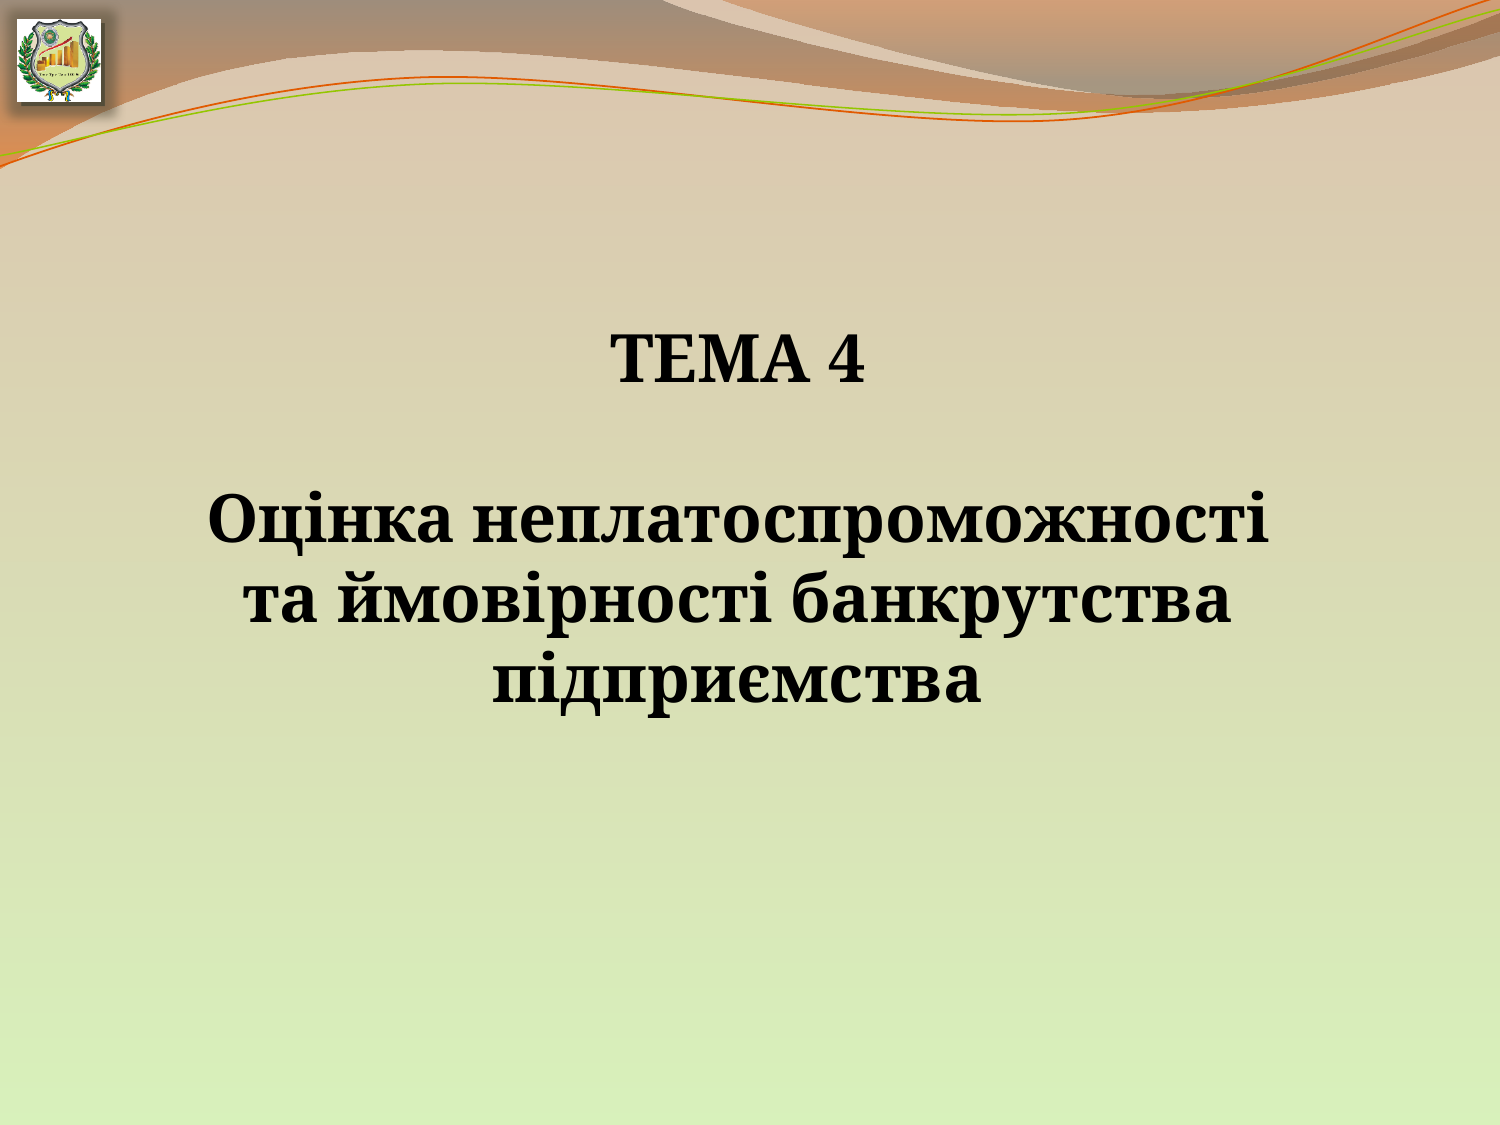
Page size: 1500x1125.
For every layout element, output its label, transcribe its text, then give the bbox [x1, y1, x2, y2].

picture [17, 18, 101, 102]
text_box ТЕМА 4 Оцінка неплатоспроможності та ймовірності банкрутства підприємства [147, 308, 1329, 724]
